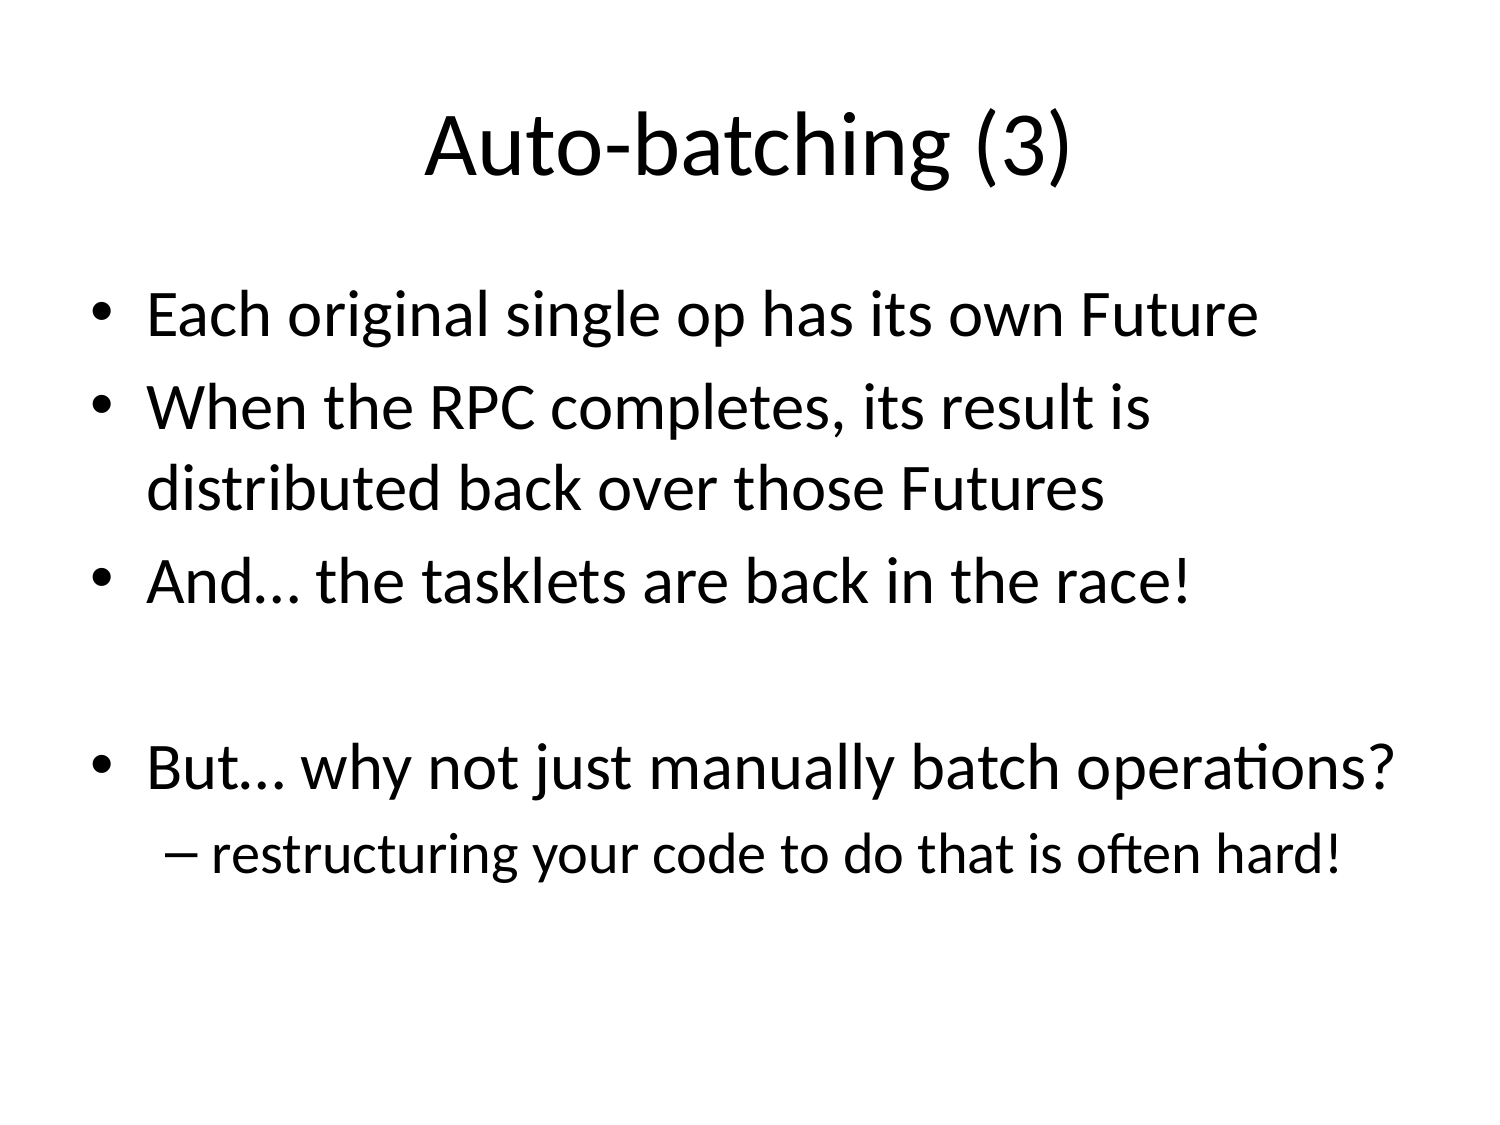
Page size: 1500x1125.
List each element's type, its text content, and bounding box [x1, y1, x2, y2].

list Each original single op has its own Future When the RPC completes, its result is distributed back over those Futures And… the tasklets are back in the race! But… why not just manually batch operations? restructuring your code to do that is often hard! [75, 262, 1425, 1005]
title Auto-batching (3) [75, 45, 1425, 233]
